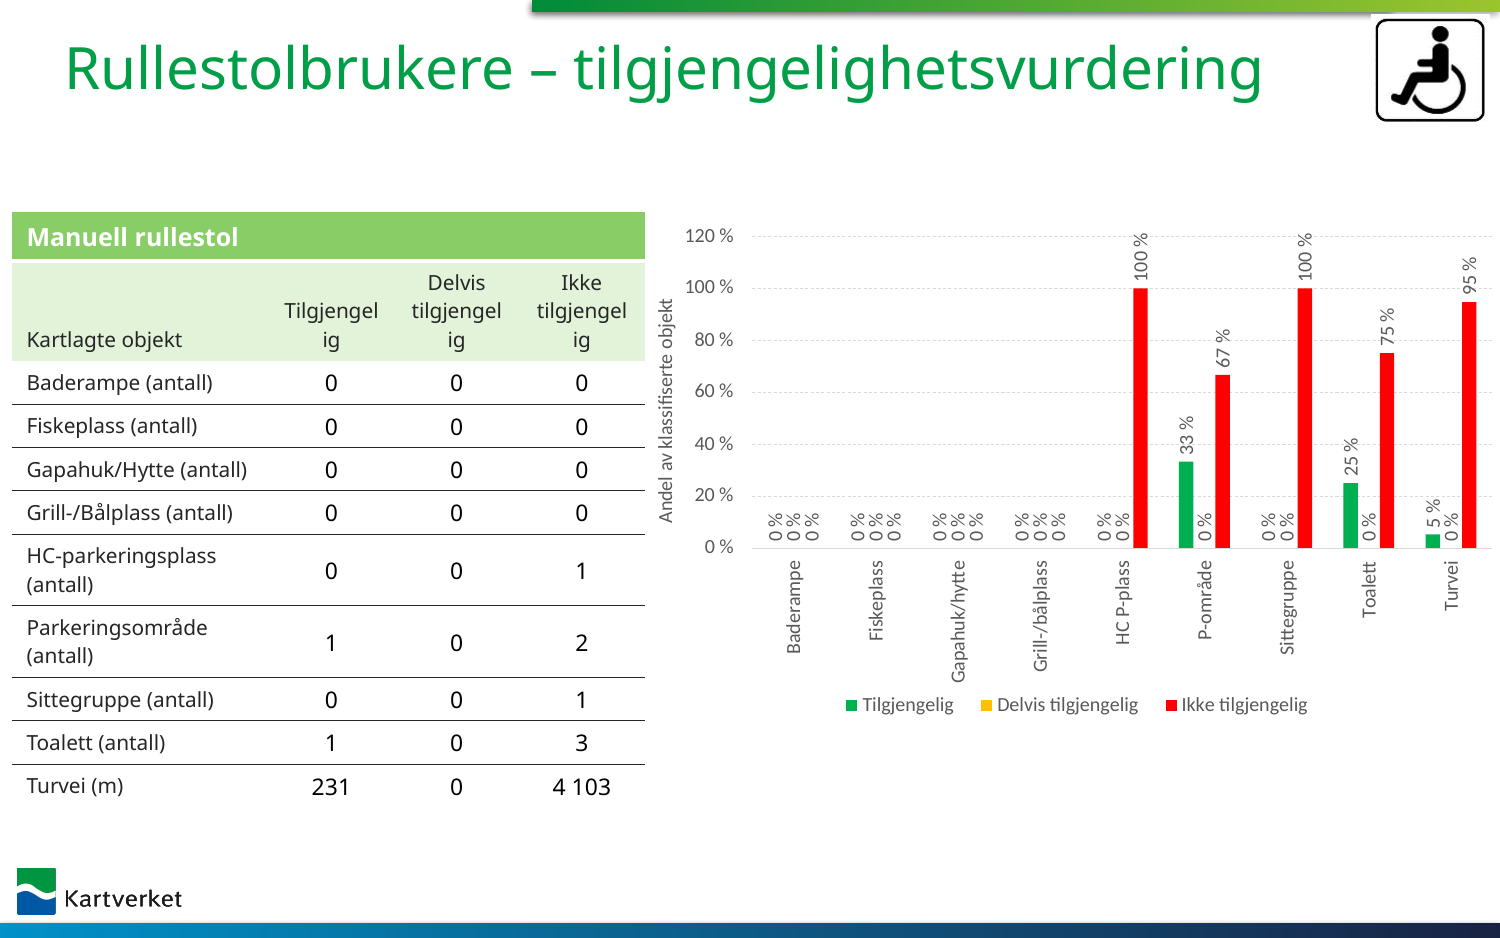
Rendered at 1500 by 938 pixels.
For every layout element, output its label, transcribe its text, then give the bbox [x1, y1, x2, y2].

table_cell 0 [394, 765, 519, 807]
table_cell 0 [394, 491, 519, 534]
table_cell 4 103 [519, 765, 645, 807]
table_cell 0 [394, 535, 519, 605]
table_cell Toalett (antall) [12, 721, 269, 764]
text_box Rullestolbrukere – tilgjengelighetsvurdering [49, 12, 1372, 109]
table_cell Tilgjengelig [269, 263, 394, 361]
table_cell Kartlagte objekt [12, 263, 269, 361]
table_cell 0 [394, 721, 519, 764]
table_cell Delvis tilgjengelig [394, 263, 519, 361]
table_cell 0 [394, 448, 519, 490]
table_cell 0 [269, 405, 394, 447]
table_cell Gapahuk/Hytte (antall) [12, 448, 269, 490]
table_cell Baderampe (antall) [12, 361, 269, 404]
picture [643, 218, 1500, 728]
table_cell 0 [394, 361, 519, 404]
table_cell 0 [519, 491, 638, 534]
table_cell Sittegruppe (antall) [12, 678, 269, 720]
table_header Manuell rullestol [12, 212, 645, 259]
table_cell Ikke tilgjengelig [519, 263, 638, 361]
table_cell Parkeringsområde (antall) [12, 606, 269, 677]
table_cell 1 [269, 606, 394, 677]
table_cell 0 [519, 448, 638, 490]
table_cell Fiskeplass (antall) [12, 405, 269, 447]
table_cell 1 [519, 535, 638, 605]
table_cell 0 [269, 491, 394, 534]
table_cell 231 [269, 765, 394, 807]
table_cell 0 [394, 678, 519, 720]
table_cell 3 [519, 721, 645, 764]
table_cell 1 [269, 721, 394, 764]
table_cell 0 [269, 678, 394, 720]
table_cell 0 [394, 405, 519, 447]
table_cell 0 [269, 448, 394, 490]
table_cell 0 [269, 361, 394, 404]
table_cell 0 [269, 535, 394, 605]
table_cell 0 [519, 405, 638, 447]
table_cell 1 [519, 678, 638, 720]
table_cell Grill-/Bålplass (antall) [12, 491, 269, 534]
table_cell Turvei (m) [12, 765, 269, 807]
table_cell 2 [519, 606, 638, 677]
picture [1371, 13, 1491, 127]
table_cell 0 [394, 606, 519, 677]
table_cell HC-parkeringsplass (antall) [12, 535, 269, 605]
table_cell 0 [519, 361, 638, 404]
